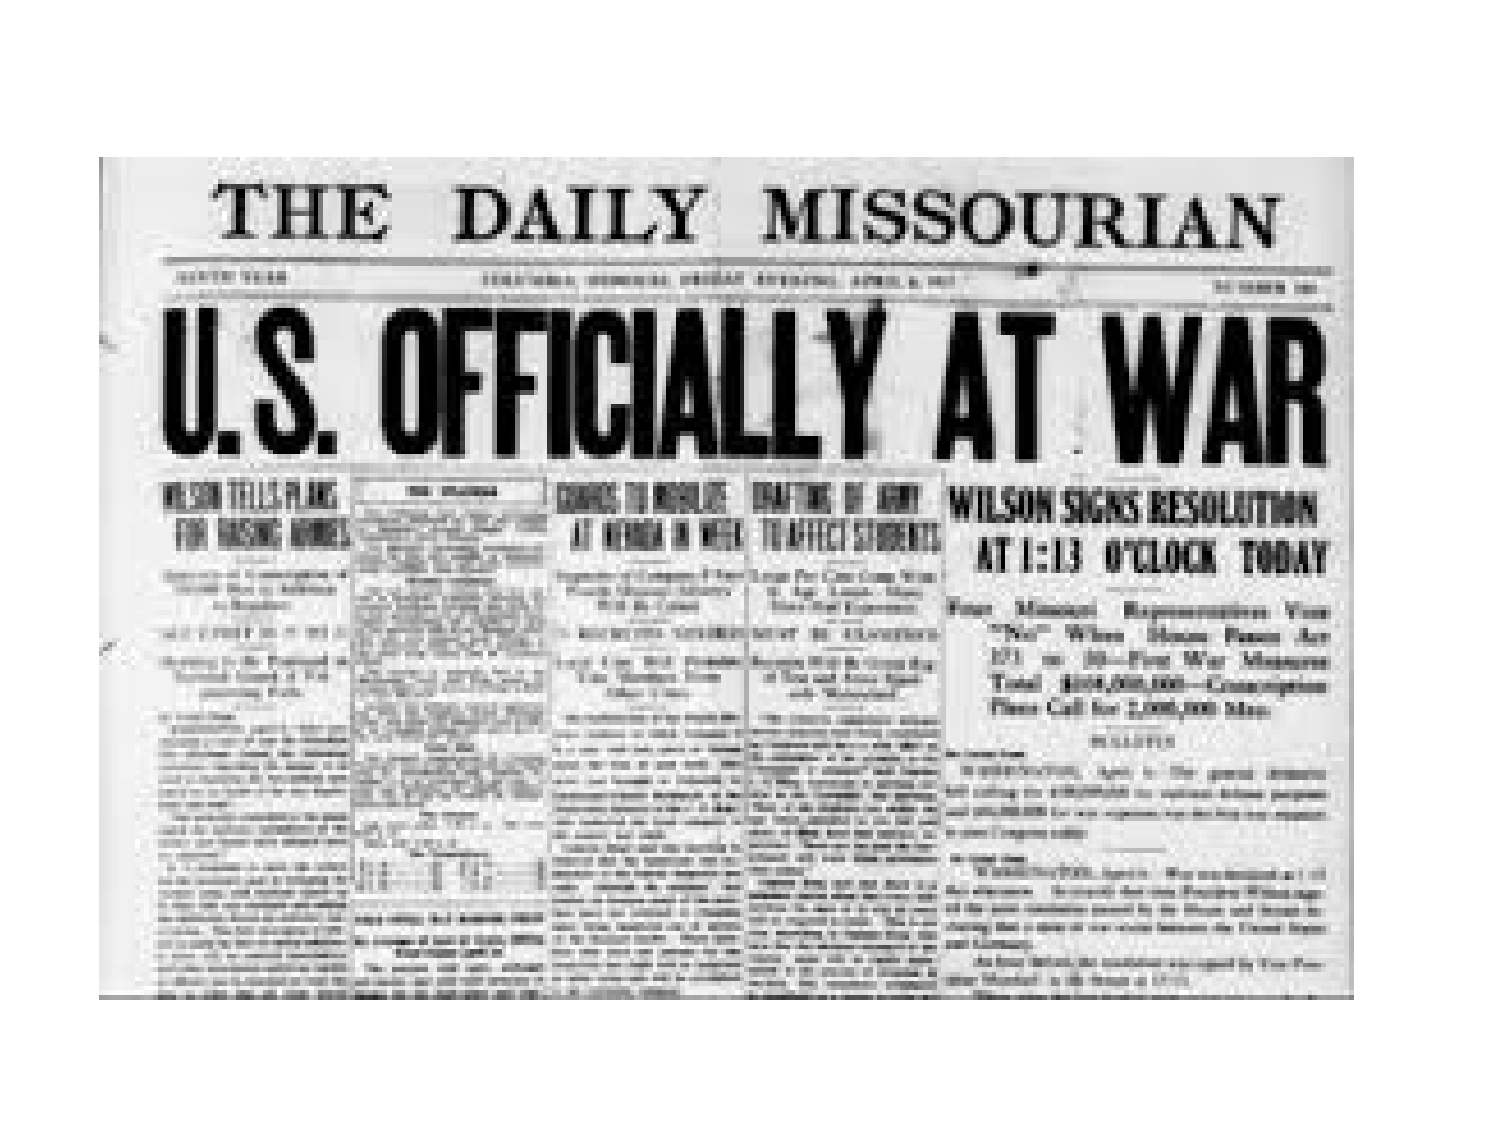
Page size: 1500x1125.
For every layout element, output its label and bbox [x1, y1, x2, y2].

picture [99, 157, 1354, 1000]
